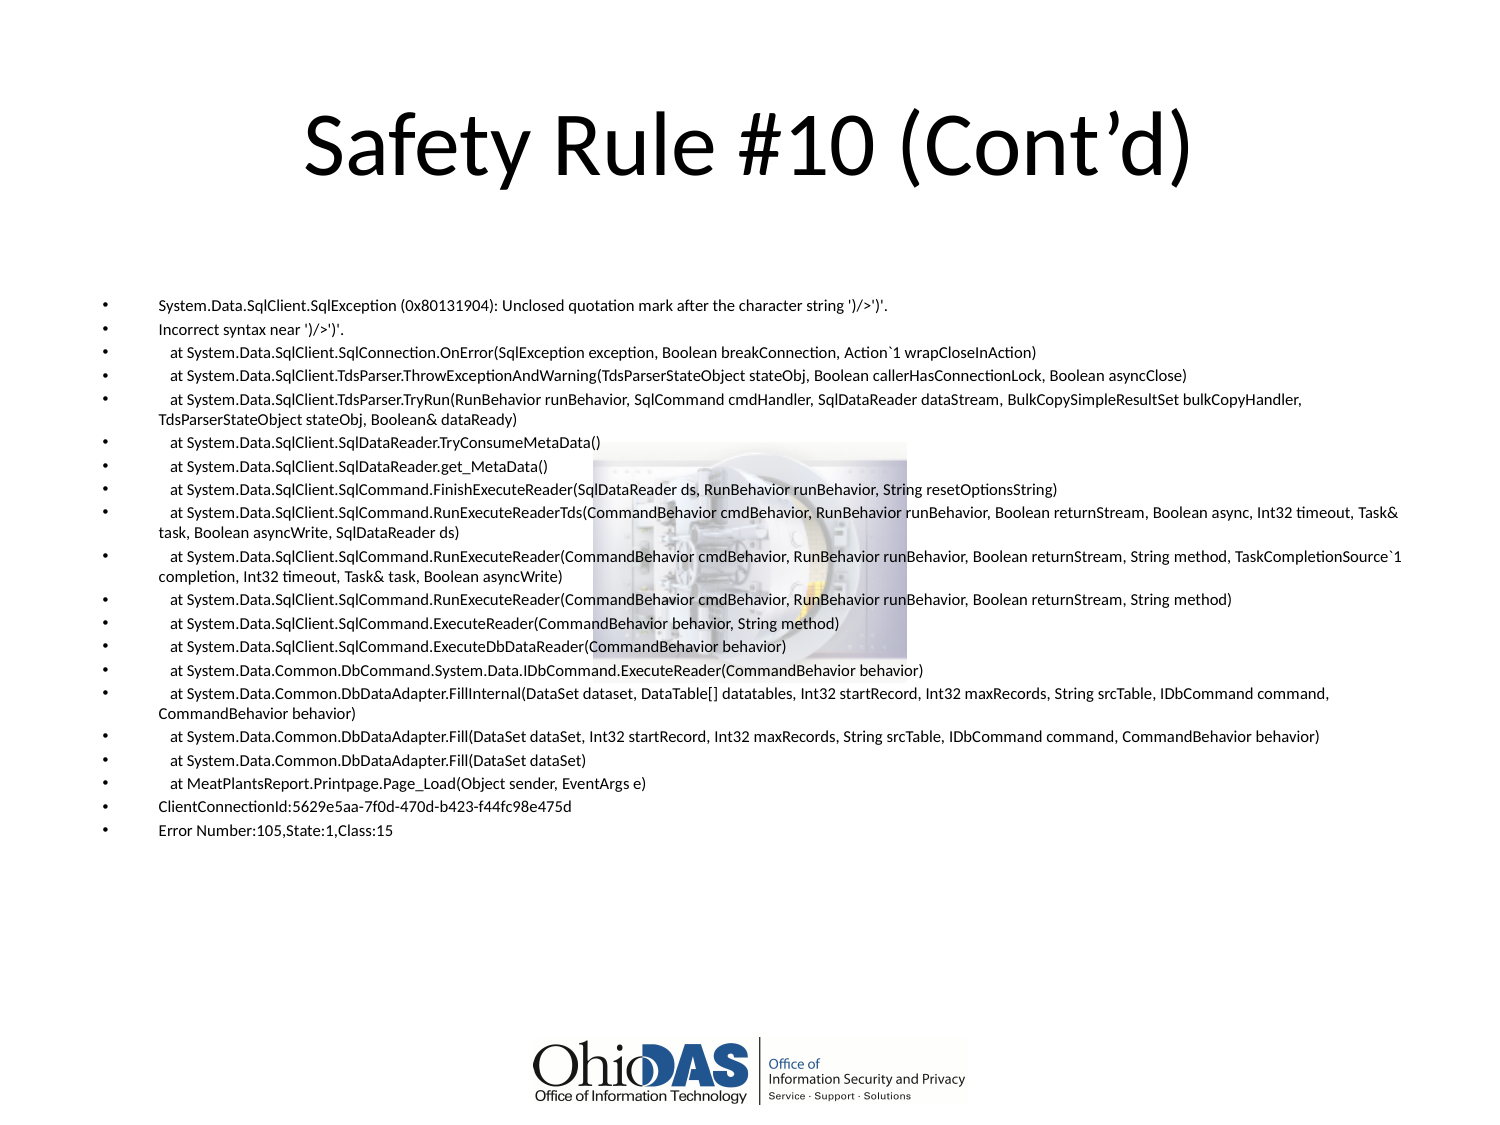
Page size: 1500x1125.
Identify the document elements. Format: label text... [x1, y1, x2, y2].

picture [533, 1037, 969, 1105]
list System.Data.SqlClient.SqlException (0x80131904): Unclosed quotation mark after the character string ')/>')'. Incorrect syntax near ')/>')'. at System.Data.SqlClient.SqlConnection.OnError(SqlException exception, Boolean breakConnection, Action`1 wrapCloseInAction) at System.Data.SqlClient.TdsParser.ThrowExceptionAndWarning(TdsParserStateObject stateObj, Boolean callerHasConnectionLock, Boolean asyncClose) at System.Data.SqlClient.TdsParser.TryRun(RunBehavior runBehavior, SqlCommand cmdHandler, SqlDataReader dataStream, BulkCopySimpleResultSet bulkCopyHandler, TdsParserStateObject stateObj, Boolean& dataReady) at System.Data.SqlClient.SqlDataReader.TryConsumeMetaData() at System.Data.SqlClient.SqlDataReader.get_MetaData() at System.Data.SqlClient.SqlCommand.FinishExecuteReader(SqlDataReader ds, RunBehavior runBehavior, String resetOptionsString) at System.Data.SqlClient.SqlCommand.RunExecuteReaderTds(CommandBehavior cmdBehavior, RunBehavior runBehavior, Boolean returnStream, Boolean async, Int32 timeout, Task& task, Boolean asyncWrite, SqlDataReader ds) at System.Data.SqlClient.SqlCommand.RunExecuteReader(CommandBehavior cmdBehavior, RunBehavior runBehavior, Boolean returnStream, String method, TaskCompletionSource`1 completion, Int32 timeout, Task& task, Boolean asyncWrite) at System.Data.SqlClient.SqlCommand.RunExecuteReader(CommandBehavior cmdBehavior, RunBehavior runBehavior, Boolean returnStream, String method) at System.Data.SqlClient.SqlCommand.ExecuteReader(CommandBehavior behavior, String method) at System.Data.SqlClient.SqlCommand.ExecuteDbDataReader(CommandBehavior behavior) at System.Data.Common.DbCommand.System.Data.IDbCommand.ExecuteReader(CommandBehavior behavior) at System.Data.Common.DbDataAdapter.FillInternal(DataSet dataset, DataTable[] datatables, Int32 startRecord, Int32 maxRecords, String srcTable, IDbCommand command, CommandBehavior behavior) at System.Data.Common.DbDataAdapter.Fill(DataSet dataSet, Int32 startRecord, Int32 maxRecords, String srcTable, IDbCommand command, CommandBehavior behavior) at System.Data.Common.DbDataAdapter.Fill(DataSet dataSet) at MeatPlantsReport.Printpage.Page_Load(Object sender, EventArgs e) ClientConnectionId:5629e5aa-7f0d-470d-b423-f44fc98e475d Error Number:105,State:1,Class:15 [87, 287, 1425, 1013]
title Safety Rule #10 (Cont’d) [75, 45, 1425, 233]
